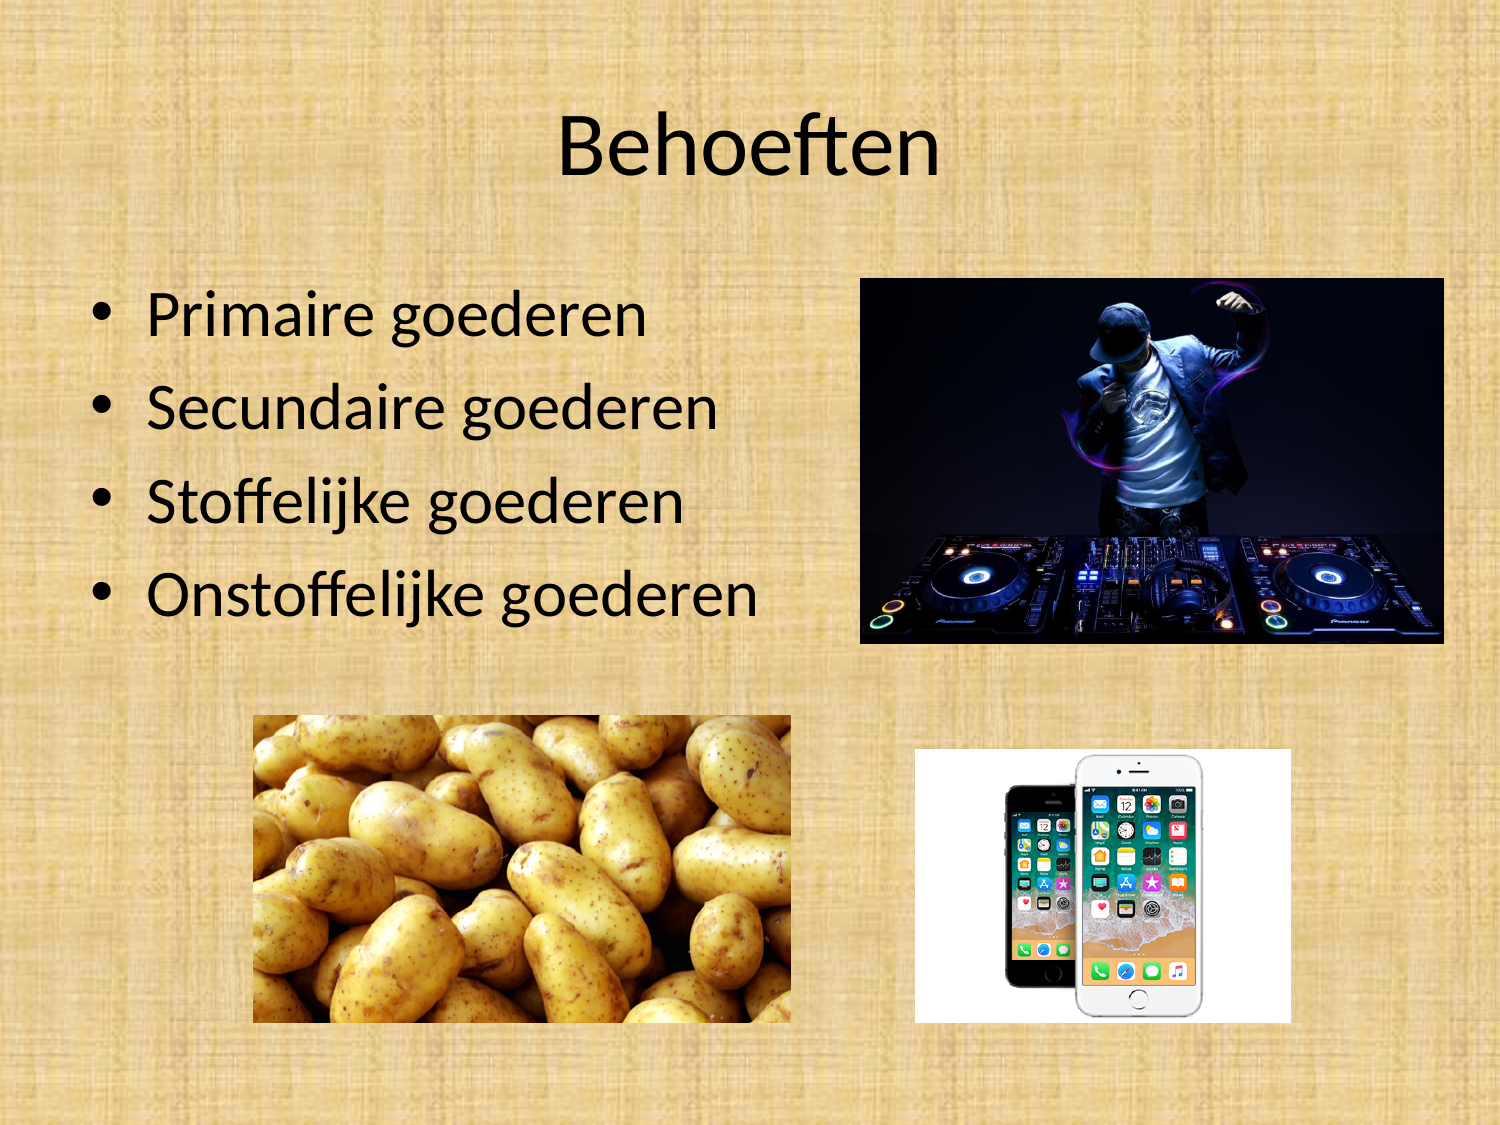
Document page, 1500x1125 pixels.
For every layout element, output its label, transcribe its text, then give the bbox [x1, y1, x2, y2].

list Primaire goederen Secundaire goederen Stoffelijke goederen Onstoffelijke goederen [75, 262, 1425, 1005]
picture [0, 0, 1500, 1125]
title Behoeften [75, 45, 1425, 233]
